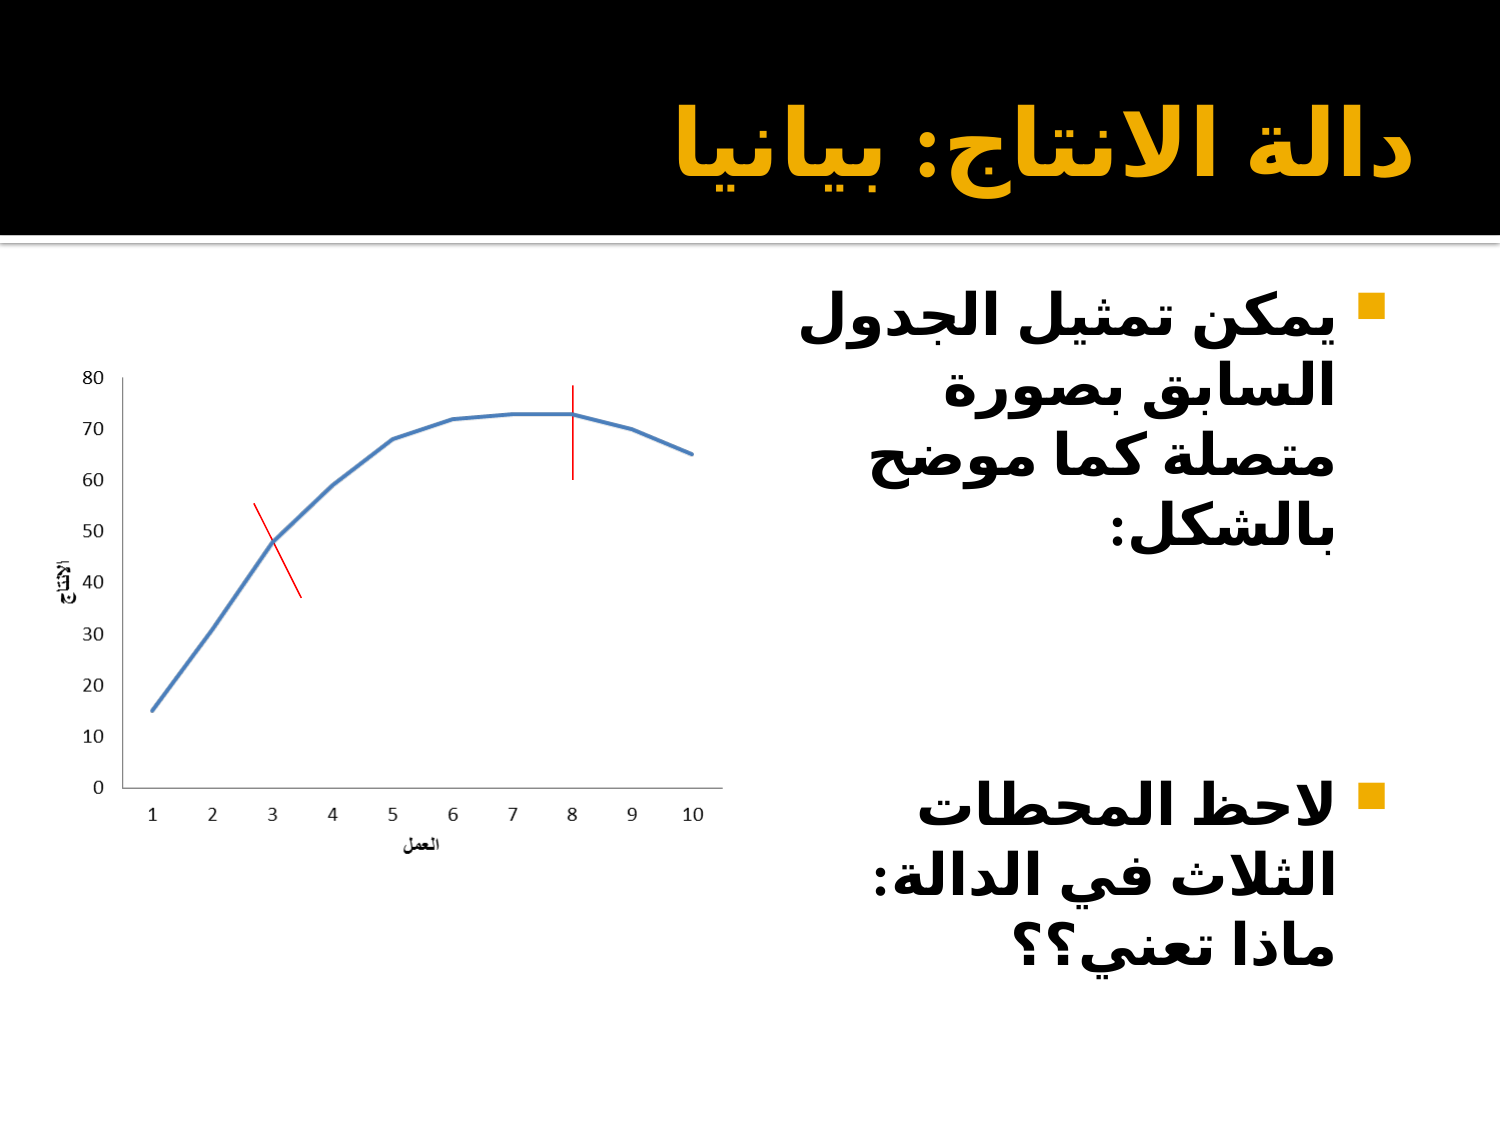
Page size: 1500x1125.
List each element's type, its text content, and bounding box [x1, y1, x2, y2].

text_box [32, 353, 800, 926]
list يمكن تمثيل الجدول السابق بصورة متصلة كما موضح بالشكل: لاحظ المحطات الثلاث في الدالة: ماذا تعني؟؟ [762, 262, 1425, 1005]
title دالة الانتاج: بيانيا [75, 45, 1425, 233]
